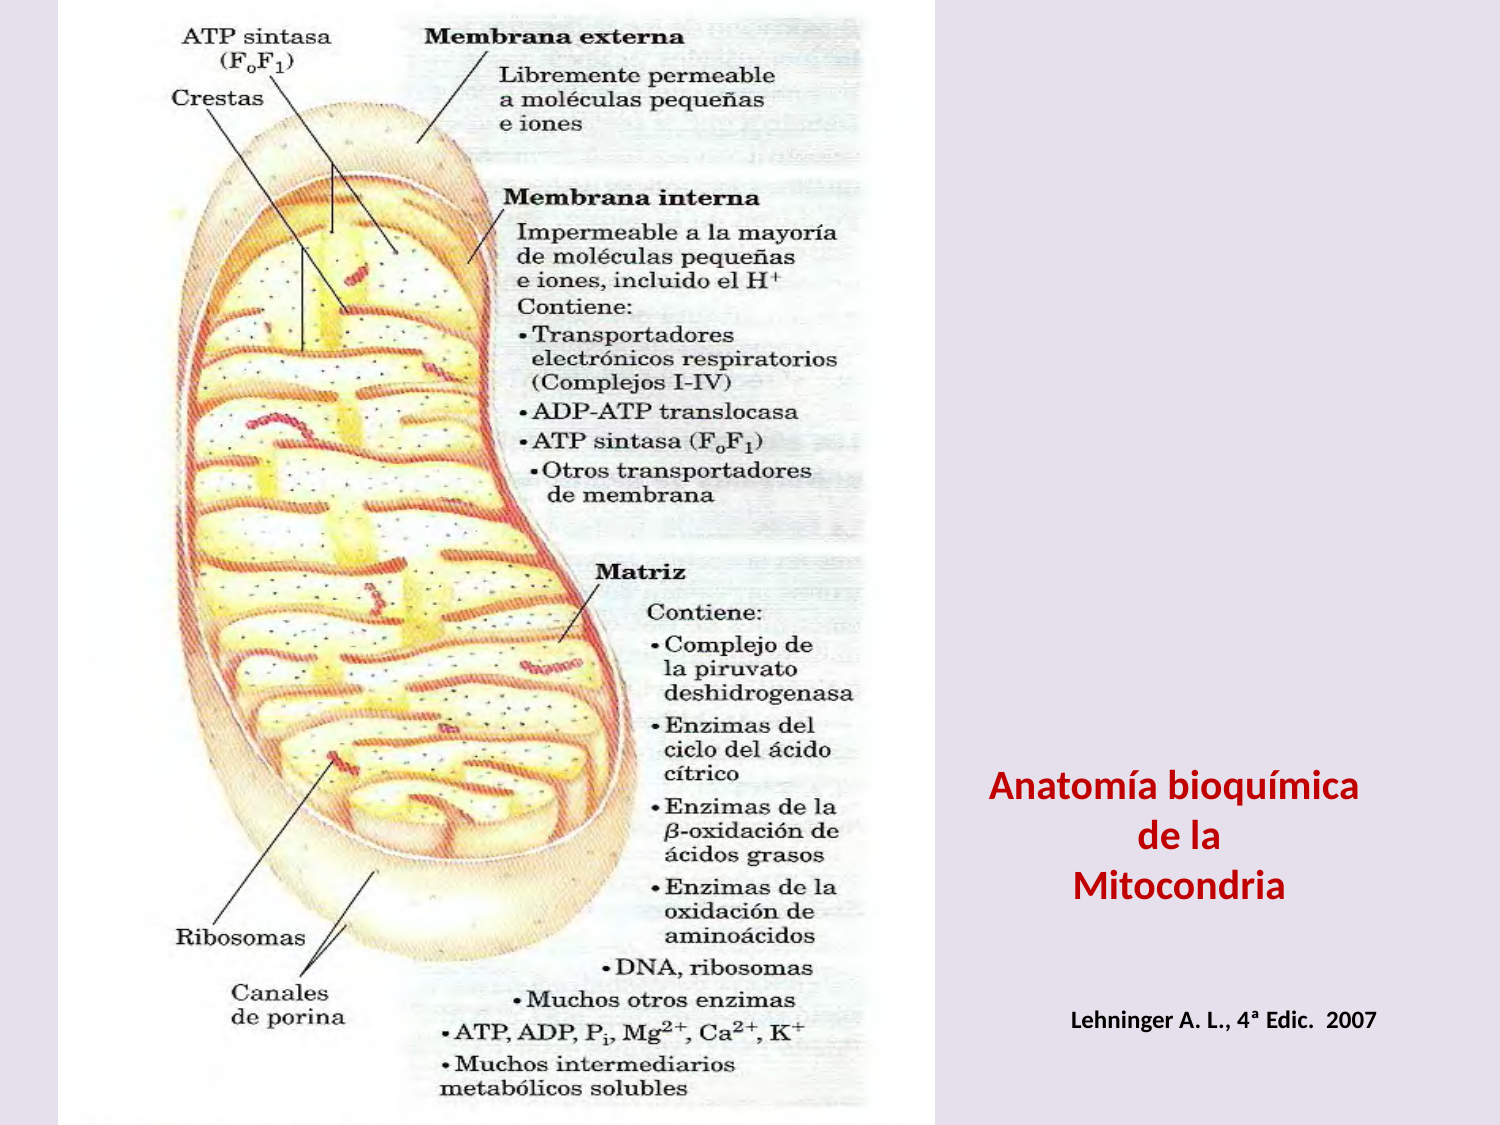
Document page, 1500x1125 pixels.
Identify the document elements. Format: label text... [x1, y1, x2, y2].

text_box Lehninger A. L., 4ª Edic. 2007 [1056, 996, 1393, 1041]
picture [58, 0, 936, 1125]
text_box Anatomía bioquímica de la Mitocondria [973, 750, 1385, 915]
